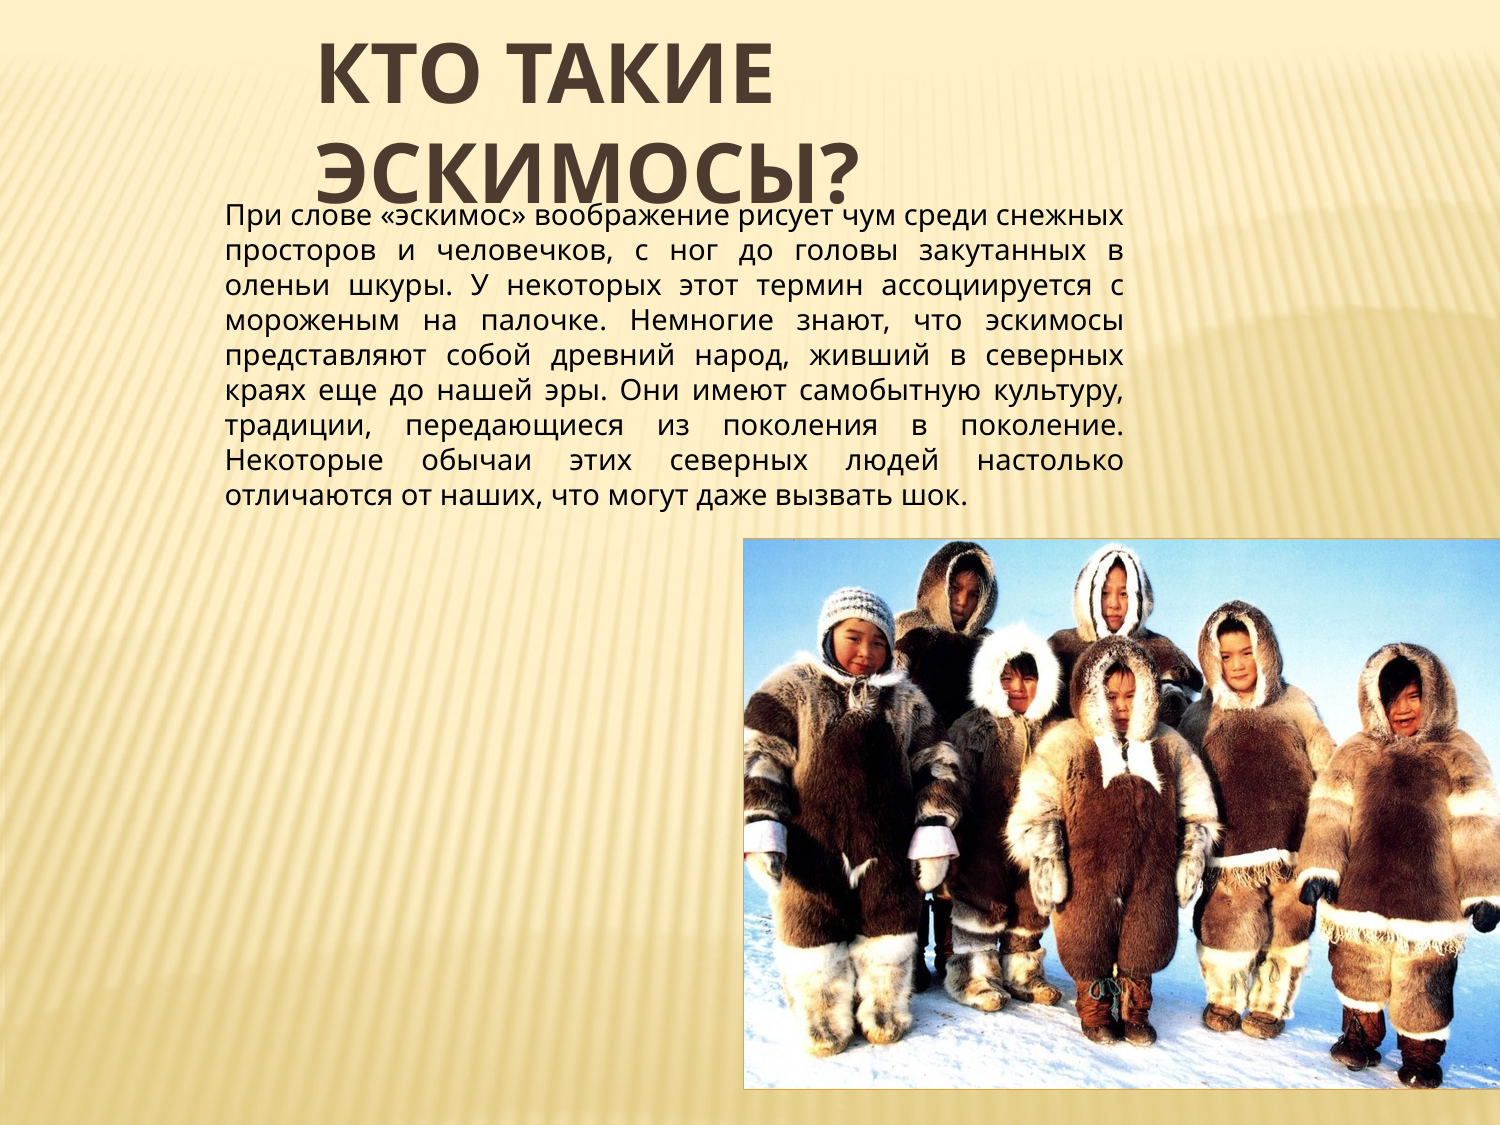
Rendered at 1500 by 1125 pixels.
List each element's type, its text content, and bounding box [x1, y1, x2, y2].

list При слове «эскимос» воображение рисует чум среди снежных просторов и человечков, с ног до головы закутанных в оленьи шкуры. У некоторых этот термин ассоциируется с мороженым на палочке. Немногие знают, что эскимосы представляют собой древний народ, живший в северных краях еще до нашей эры. Они имеют самобытную культуру, традиции, передающиеся из поколения в поколение. Некоторые обычаи этих северных людей настолько отличаются от наших, что могут даже вызвать шок. [206, 196, 1140, 504]
title Кто такие эскимосы? [300, 54, 1306, 186]
picture [743, 538, 1500, 1089]
